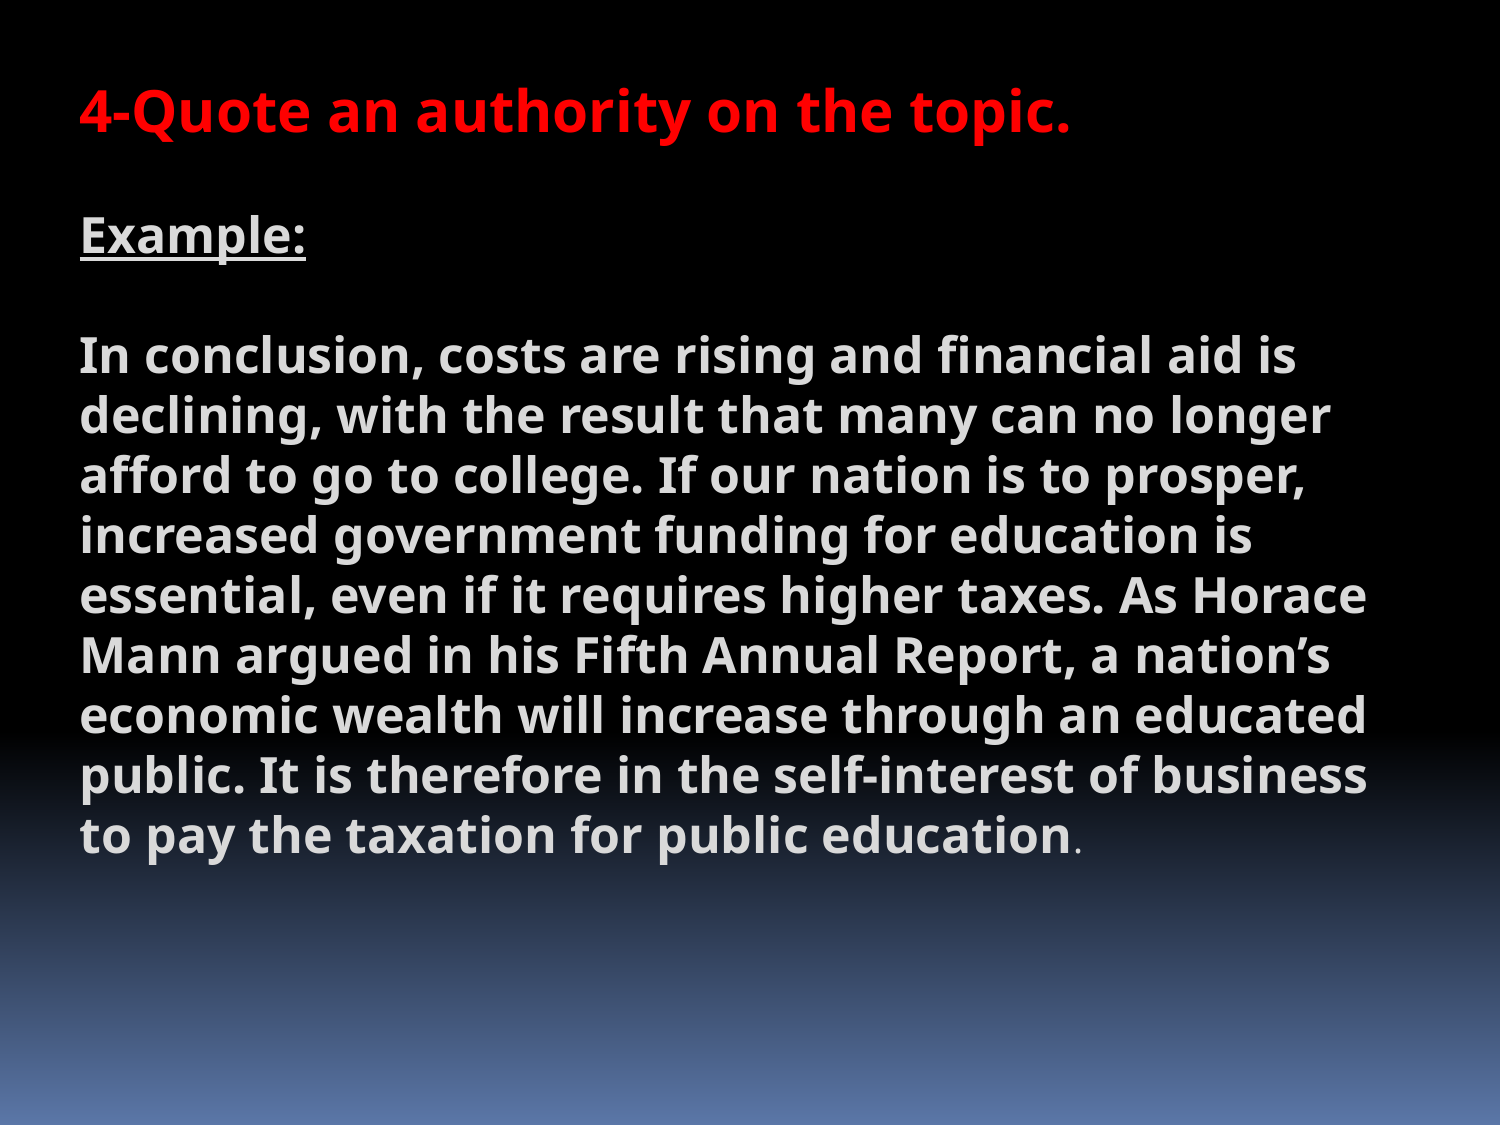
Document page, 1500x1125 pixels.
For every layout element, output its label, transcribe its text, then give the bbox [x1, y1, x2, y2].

text_box 4-Quote an authority on the topic. Example: In conclusion, costs are rising and financial aid is declining, with the result that many can no longer afford to go to college. If our nation is to prosper, increased government funding for education is essential, even if it requires higher taxes. As Horace Mann argued in his Fifth Annual Report, a nation’s economic wealth will increase through an educated public. It is therefore in the self-interest of business to pay the taxation for public education. [64, 66, 1400, 872]
